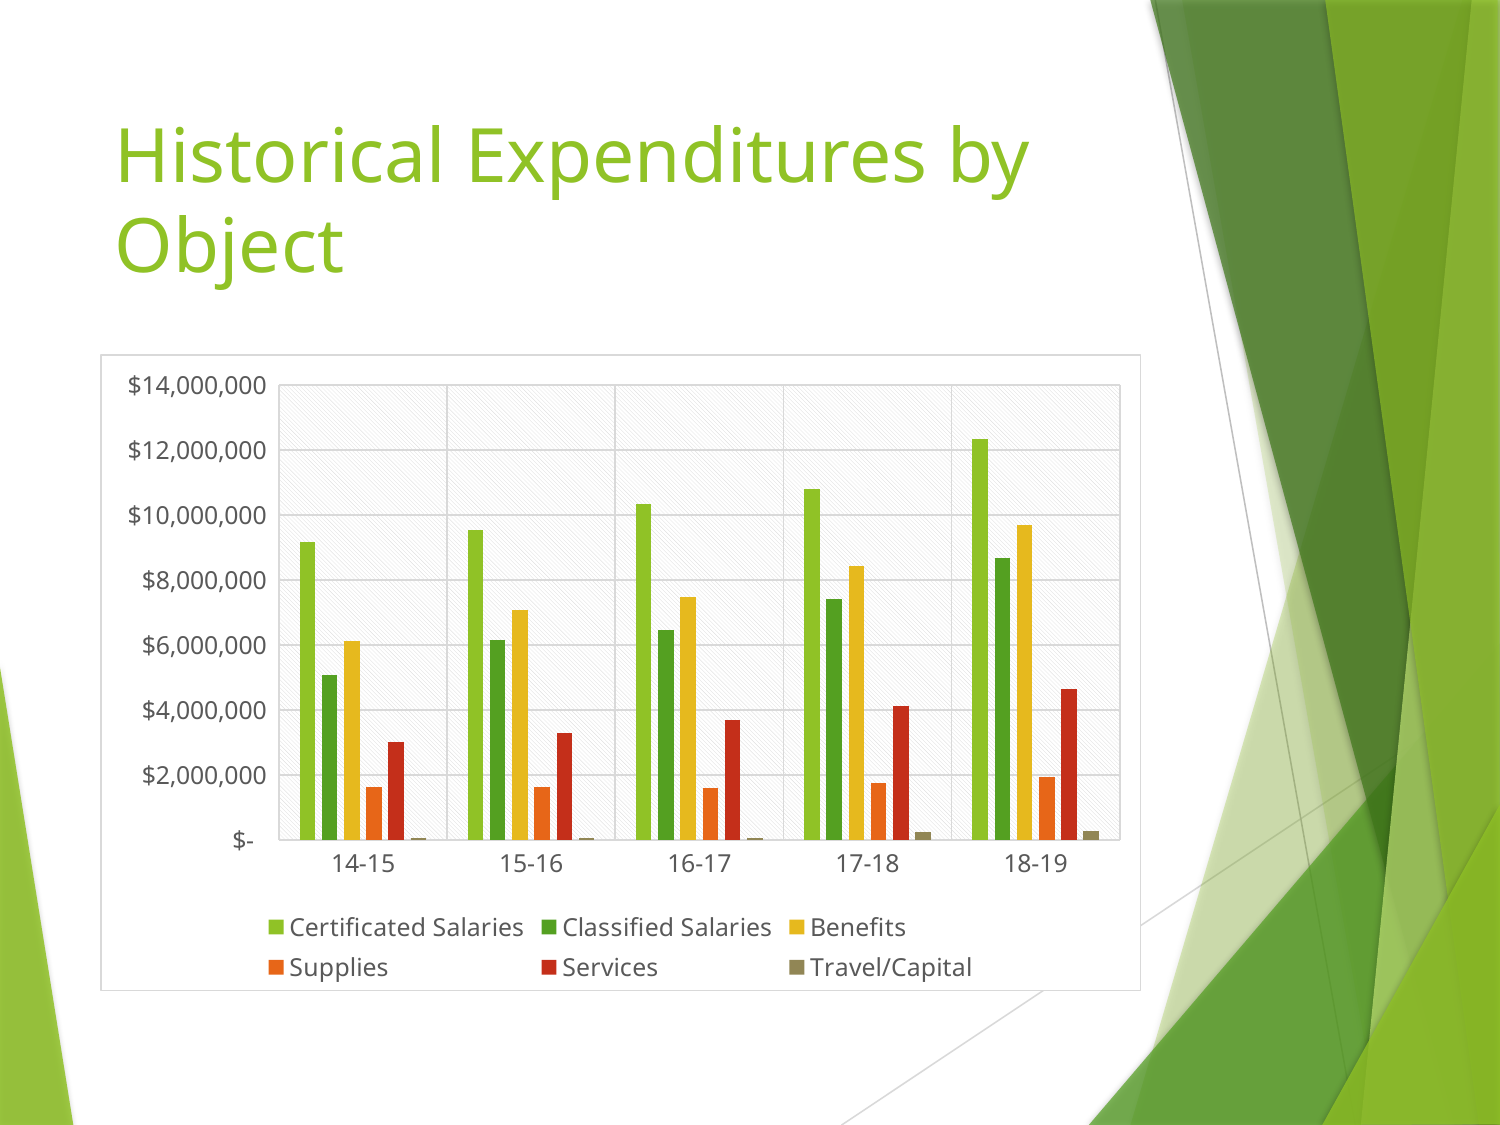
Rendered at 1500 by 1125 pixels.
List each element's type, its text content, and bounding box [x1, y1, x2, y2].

chart [99, 353, 1142, 992]
title Historical Expenditures by Object [99, 99, 1142, 317]
